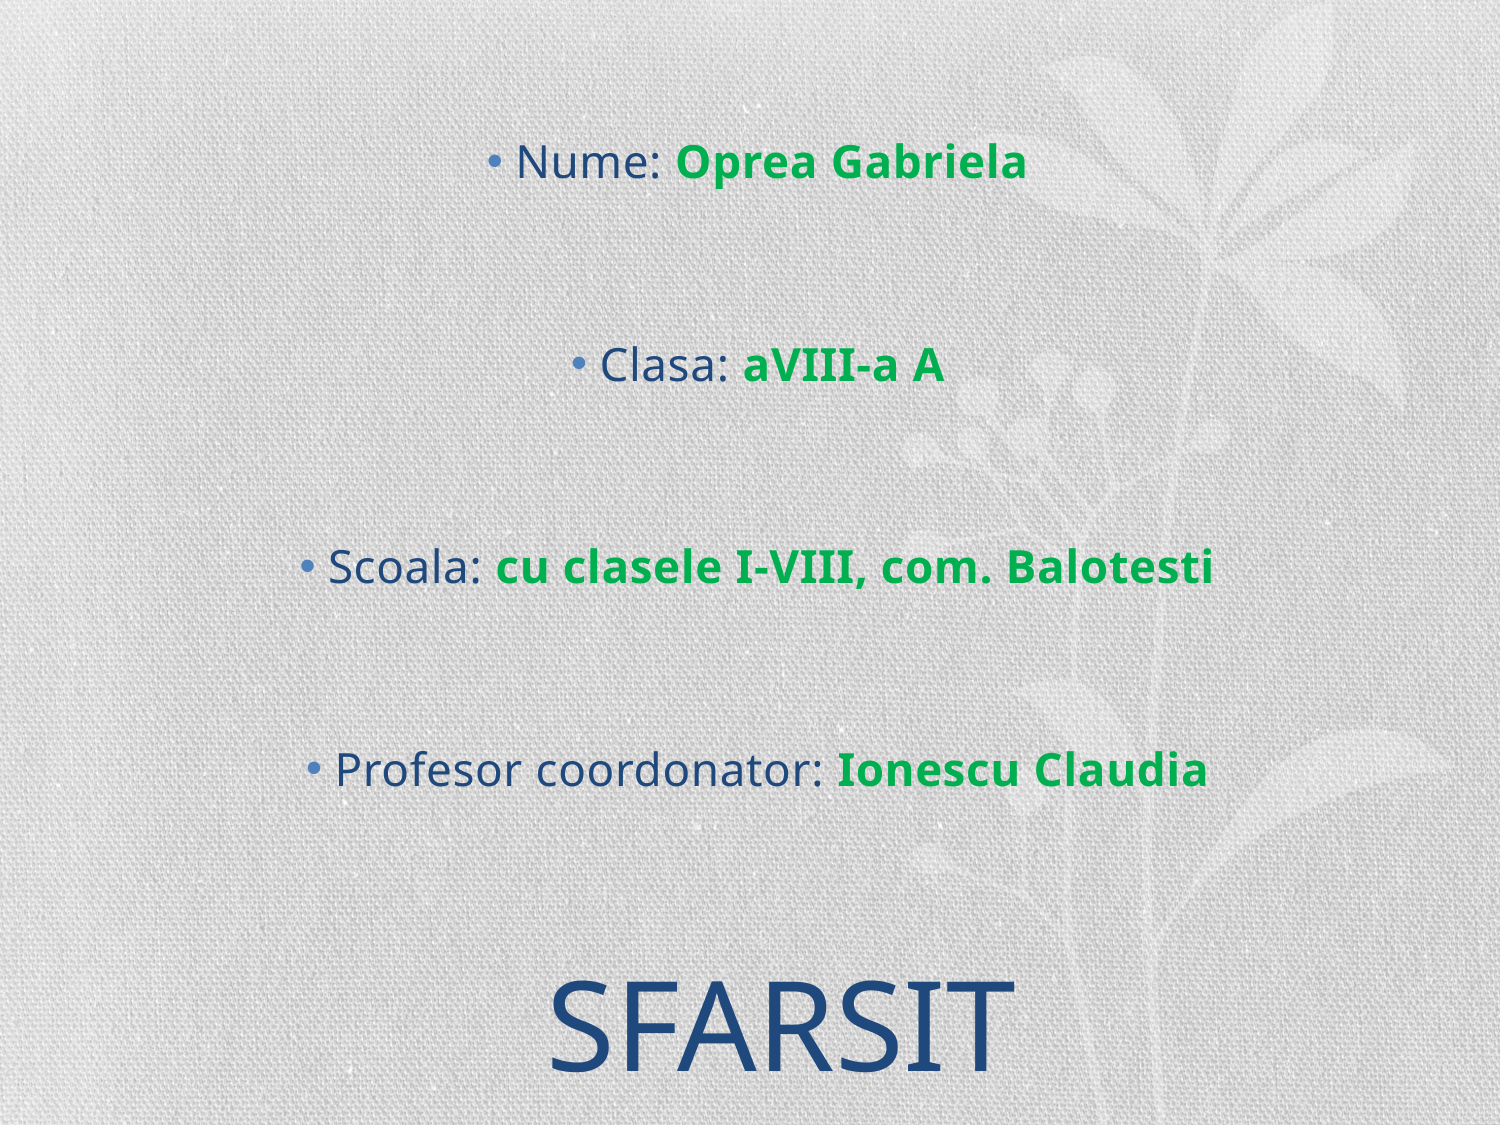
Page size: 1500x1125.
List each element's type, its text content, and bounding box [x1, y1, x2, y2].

list Nume: Oprea Gabriela Clasa: aVIII-a A Scoala: cu clasele I-VIII, com. Balotesti Profesor coordonator: Ionescu Claudia [53, 125, 1464, 936]
title SFARSIT [76, 928, 1487, 1104]
